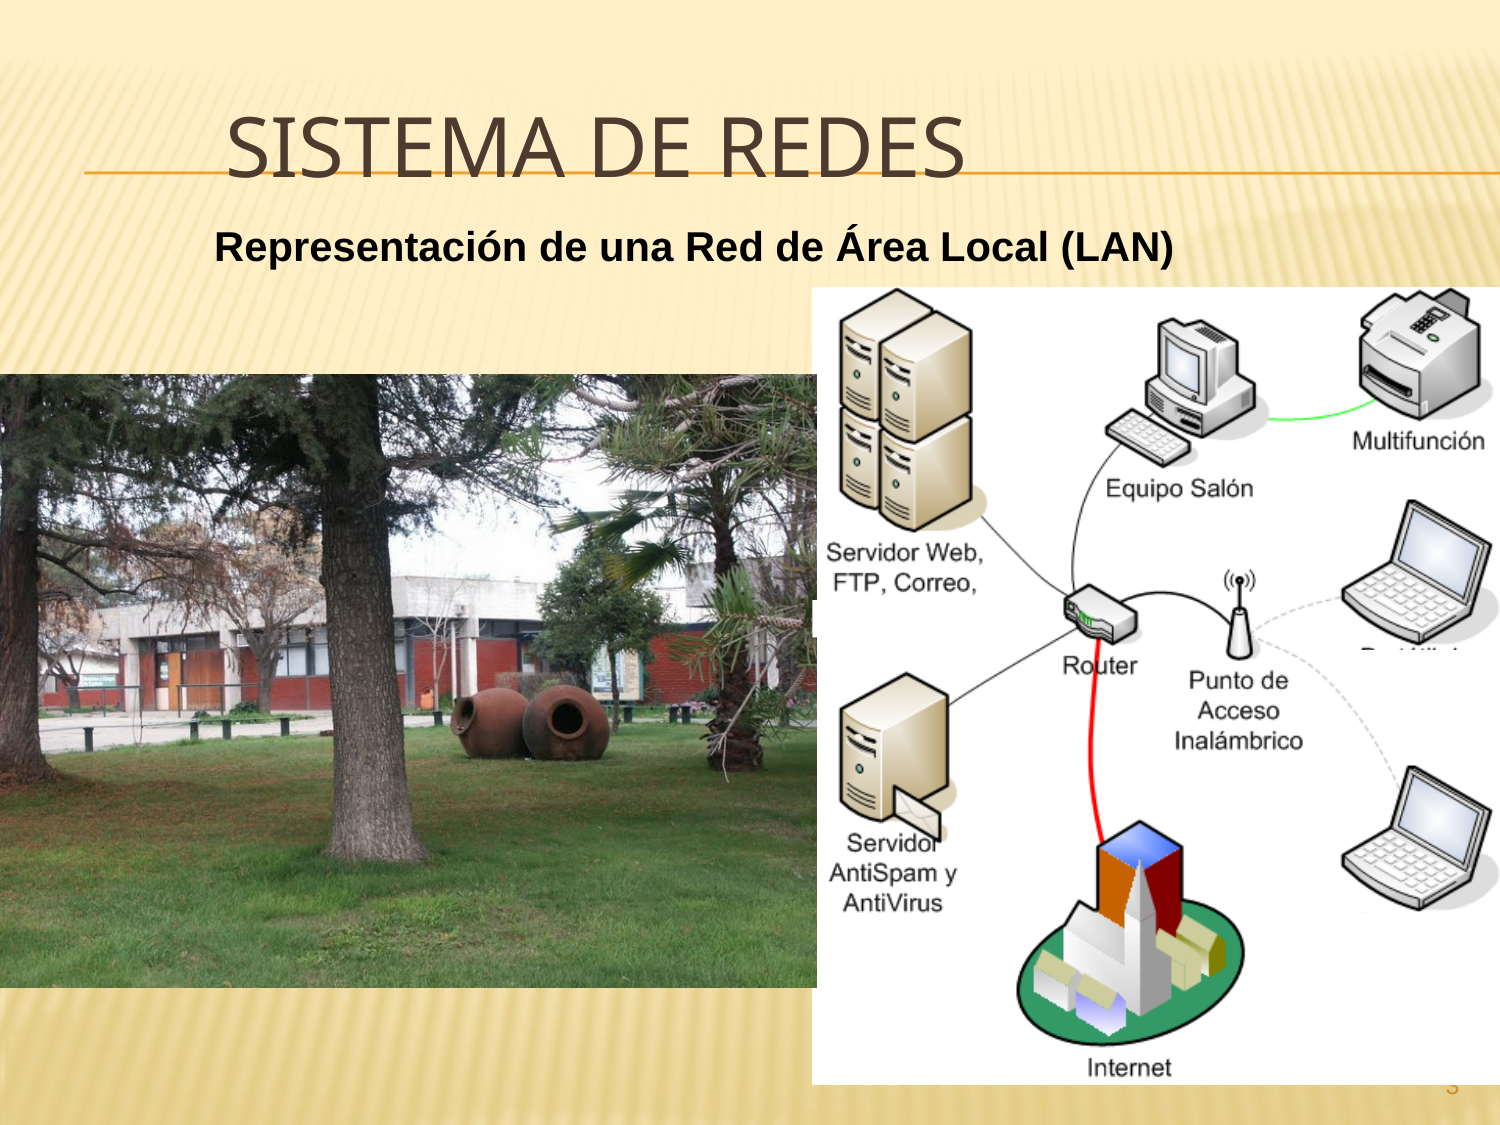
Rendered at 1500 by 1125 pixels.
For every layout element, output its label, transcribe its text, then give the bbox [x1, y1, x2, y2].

text_box Representación de una Red de Área Local (LAN) [199, 212, 1190, 278]
picture [0, 287, 1500, 1085]
title Sistema de Redes [75, 75, 1425, 213]
